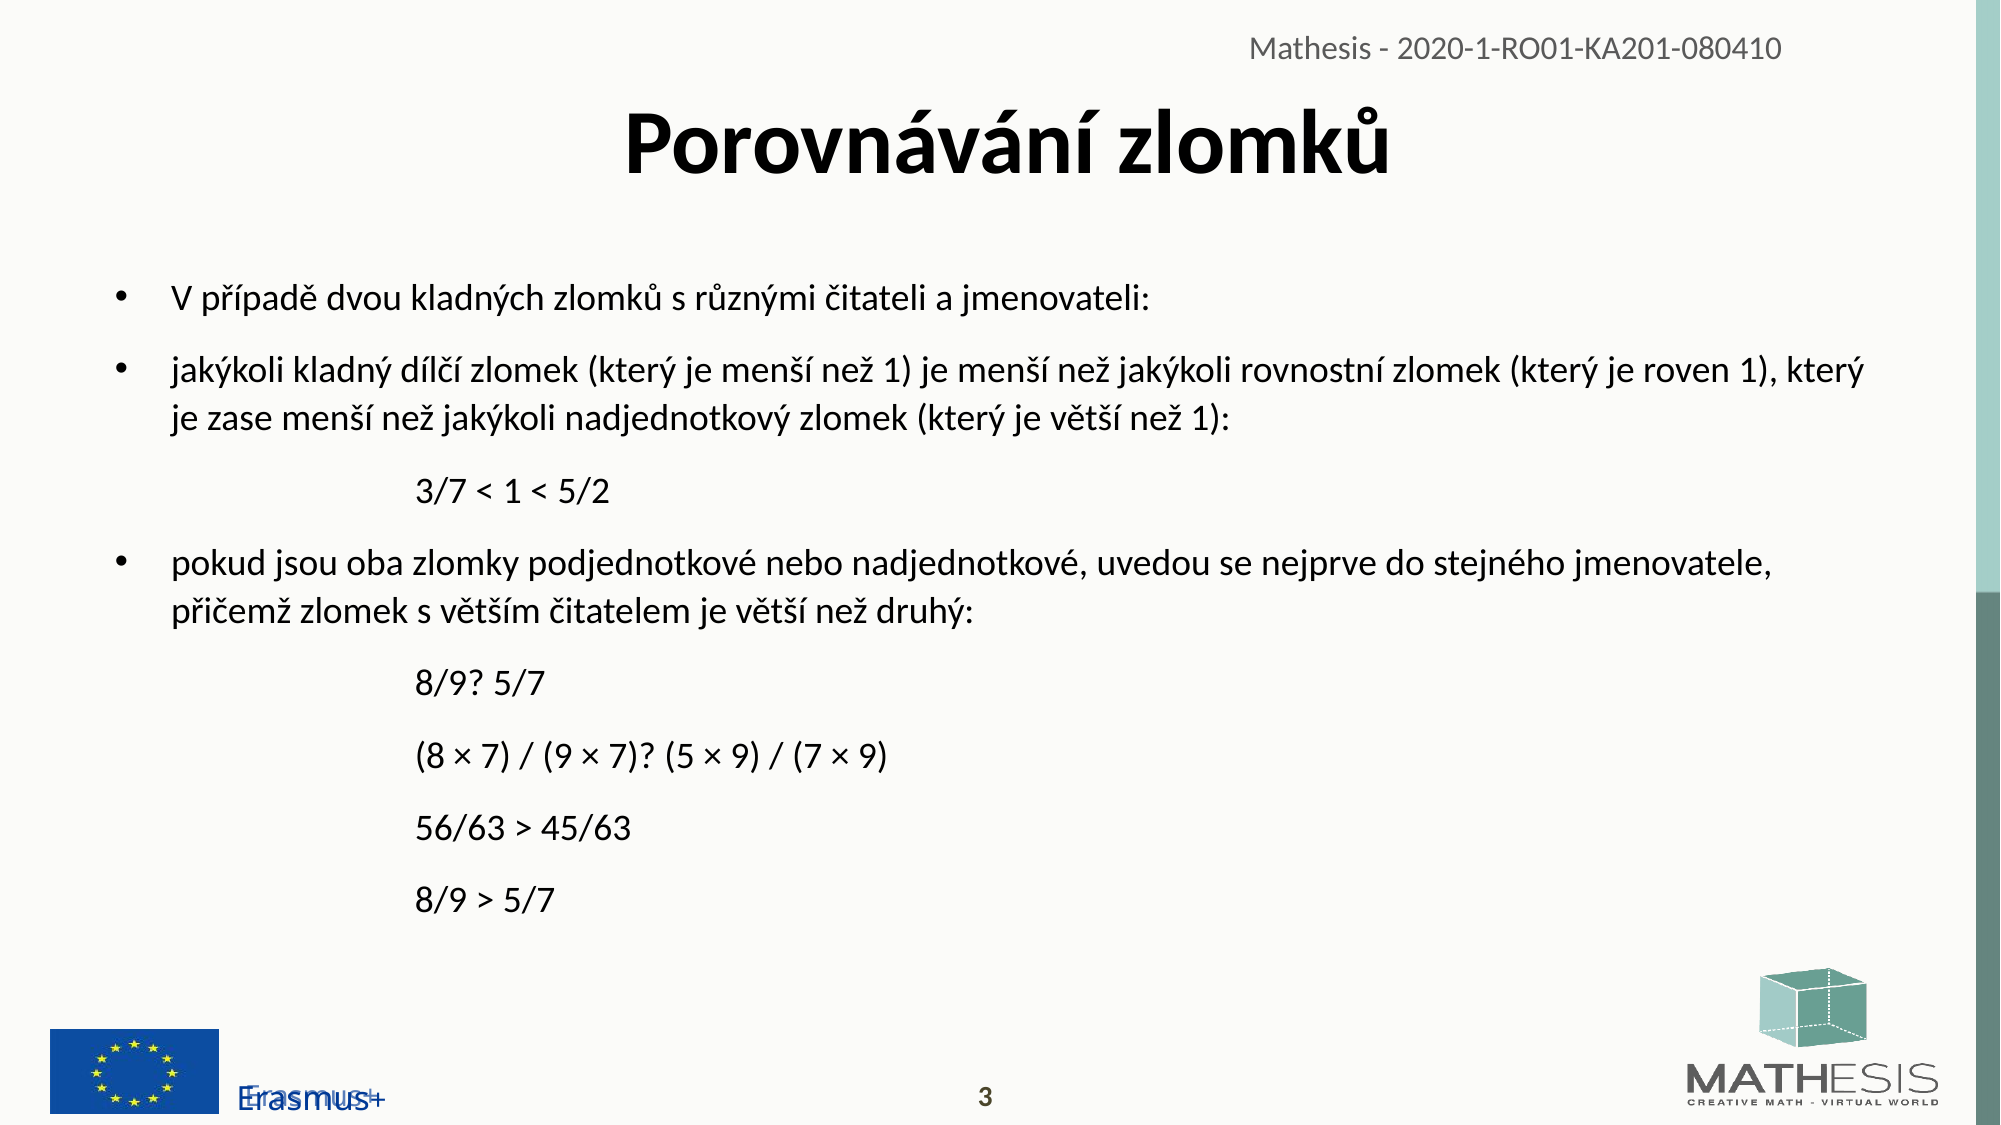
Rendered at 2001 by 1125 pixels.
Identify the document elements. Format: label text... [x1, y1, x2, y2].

title Porovnávání zlomků [108, 75, 1909, 263]
picture [50, 1029, 219, 1114]
list V případě dvou kladných zlomků s různými čitateli a jmenovateli: jakýkoli kladný dílčí zlomek (který je menší než 1) je menší než jakýkoli rovnostní zlomek (který je roven 1), který je zase menší než jakýkoli nadjednotkový zlomek (který je větší než 1): 3/7 < 1 < 5/2 pokud jsou oba zlomky podjednotkové nebo nadjednotkové, uvedou se nejprve do stejného jmenovatele, přičemž zlomek s větším čitatelem je větší než druhý: 8/9? 5/7 (8 × 7) / (9 × 7)? (5 × 9) / (7 × 9) 56/63 > 45/63 8/9 > 5/7 [99, 262, 1900, 1005]
